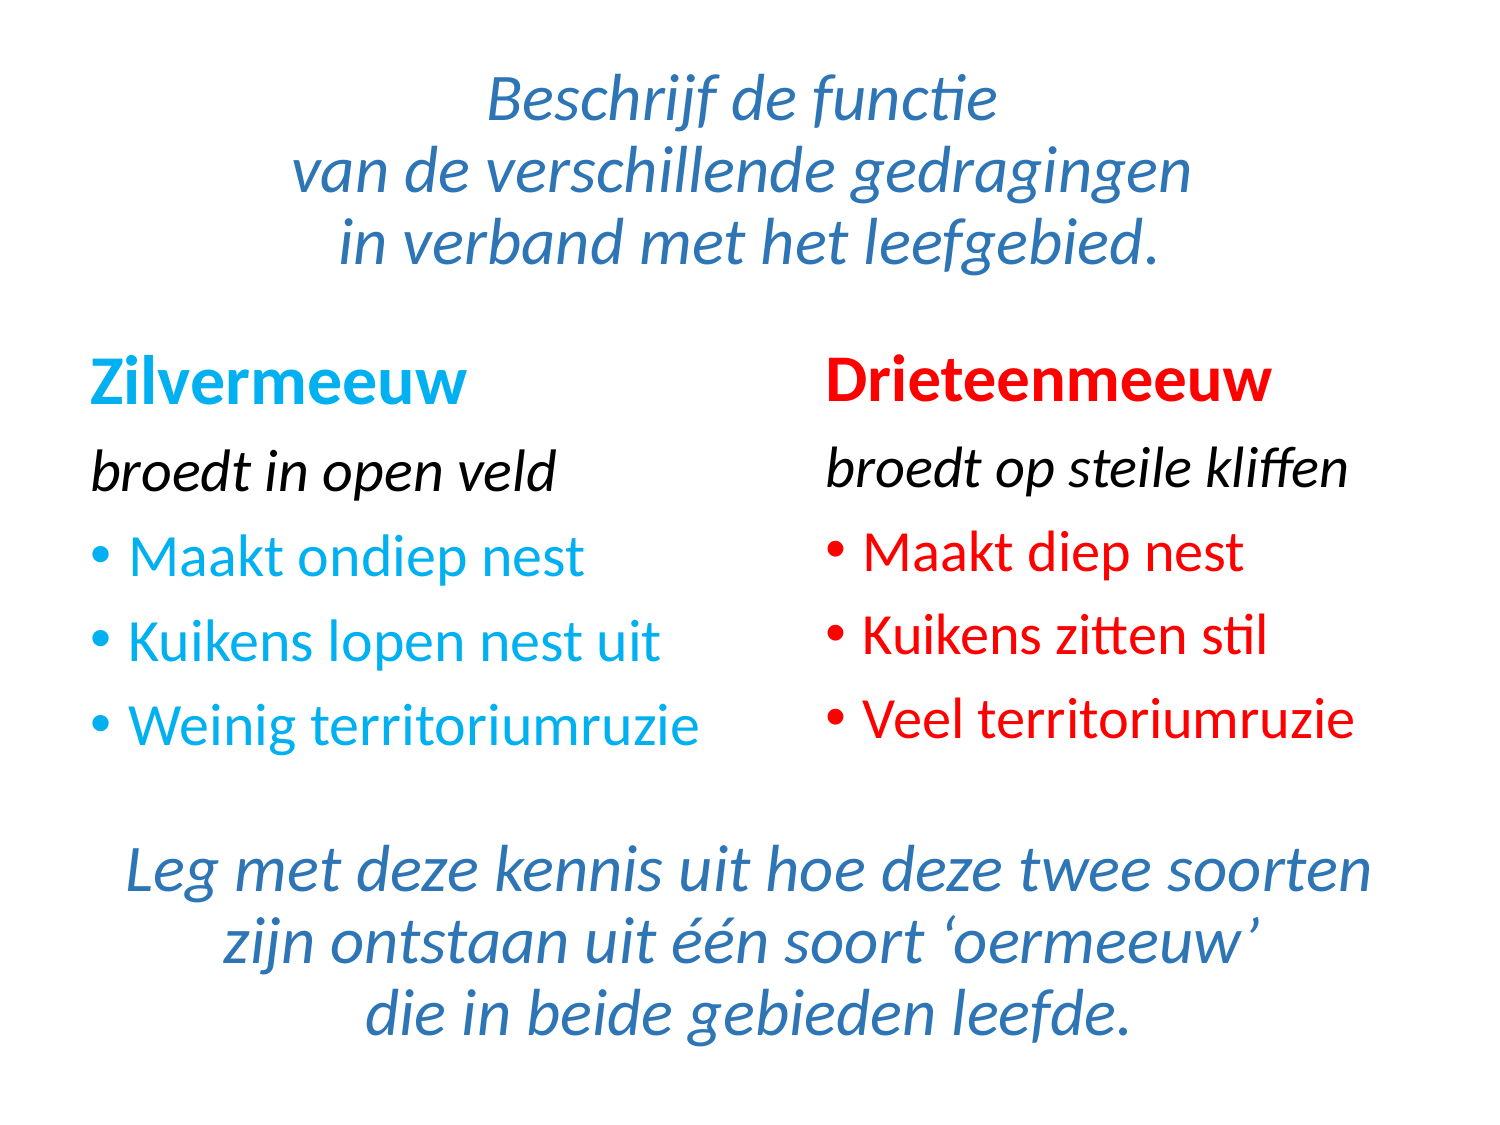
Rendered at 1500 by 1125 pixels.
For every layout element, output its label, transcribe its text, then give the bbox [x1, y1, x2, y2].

text_box Leg met deze kennis uit hoe deze twee soorten zijn ontstaan uit één soort ‘oermeeuw’ die in beide gebieden leefde. [69, 783, 1430, 1101]
text_box Drieteenmeeuw broedt op steile kliffen Maakt diep nest Kuikens zitten stil Veel territoriumruzie [810, 337, 1460, 772]
text_box Zilvermeeuw broedt in open veld Maakt ondiep nest Kuikens lopen nest uit Weinig territoriumruzie [74, 337, 738, 772]
title Beschrijf de functie van de verschillende gedragingen in verband met het leefgebied. [69, 24, 1431, 317]
